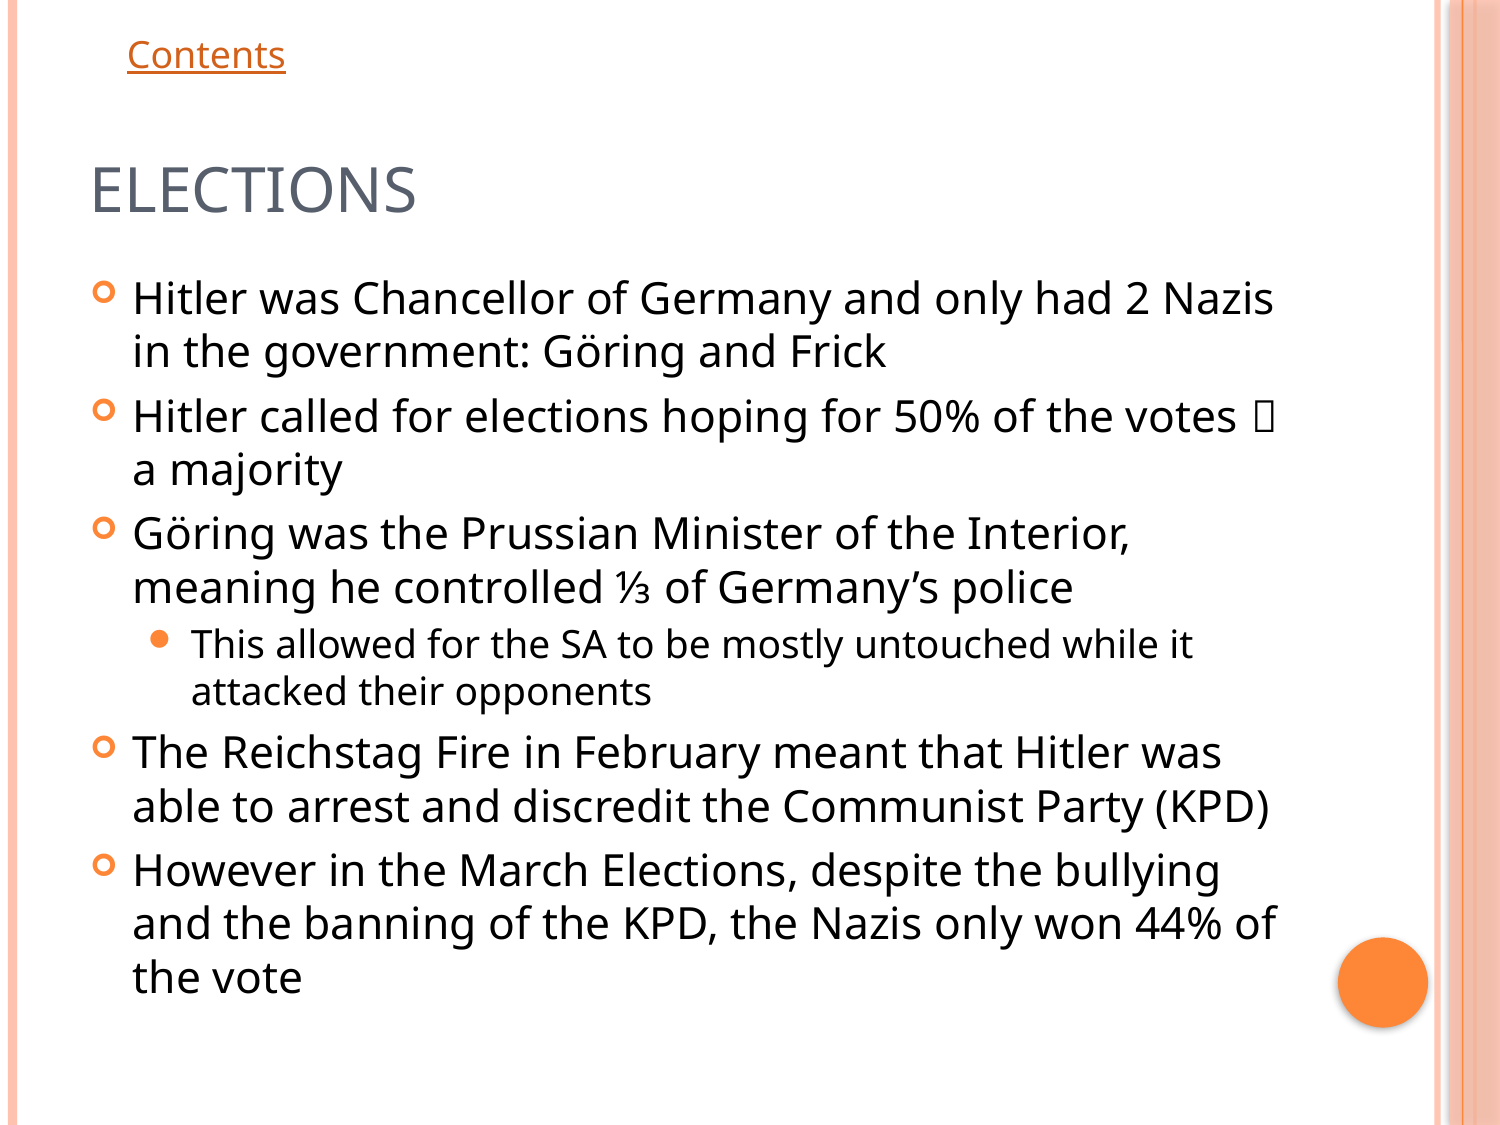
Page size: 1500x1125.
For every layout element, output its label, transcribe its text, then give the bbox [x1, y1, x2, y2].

title Elections [75, 45, 1300, 233]
list Hitler was Chancellor of Germany and only had 2 Nazis in the government: Göring and Frick Hitler called for elections hoping for 50% of the votes  a majority Göring was the Prussian Minister of the Interior, meaning he controlled ⅓ of Germany’s police This allowed for the SA to be mostly untouched while it attacked their opponents The Reichstag Fire in February meant that Hitler was able to arrest and discredit the Communist Party (KPD) However in the March Elections, despite the bullying and the banning of the KPD, the Nazis only won 44% of the vote [74, 262, 1301, 1063]
